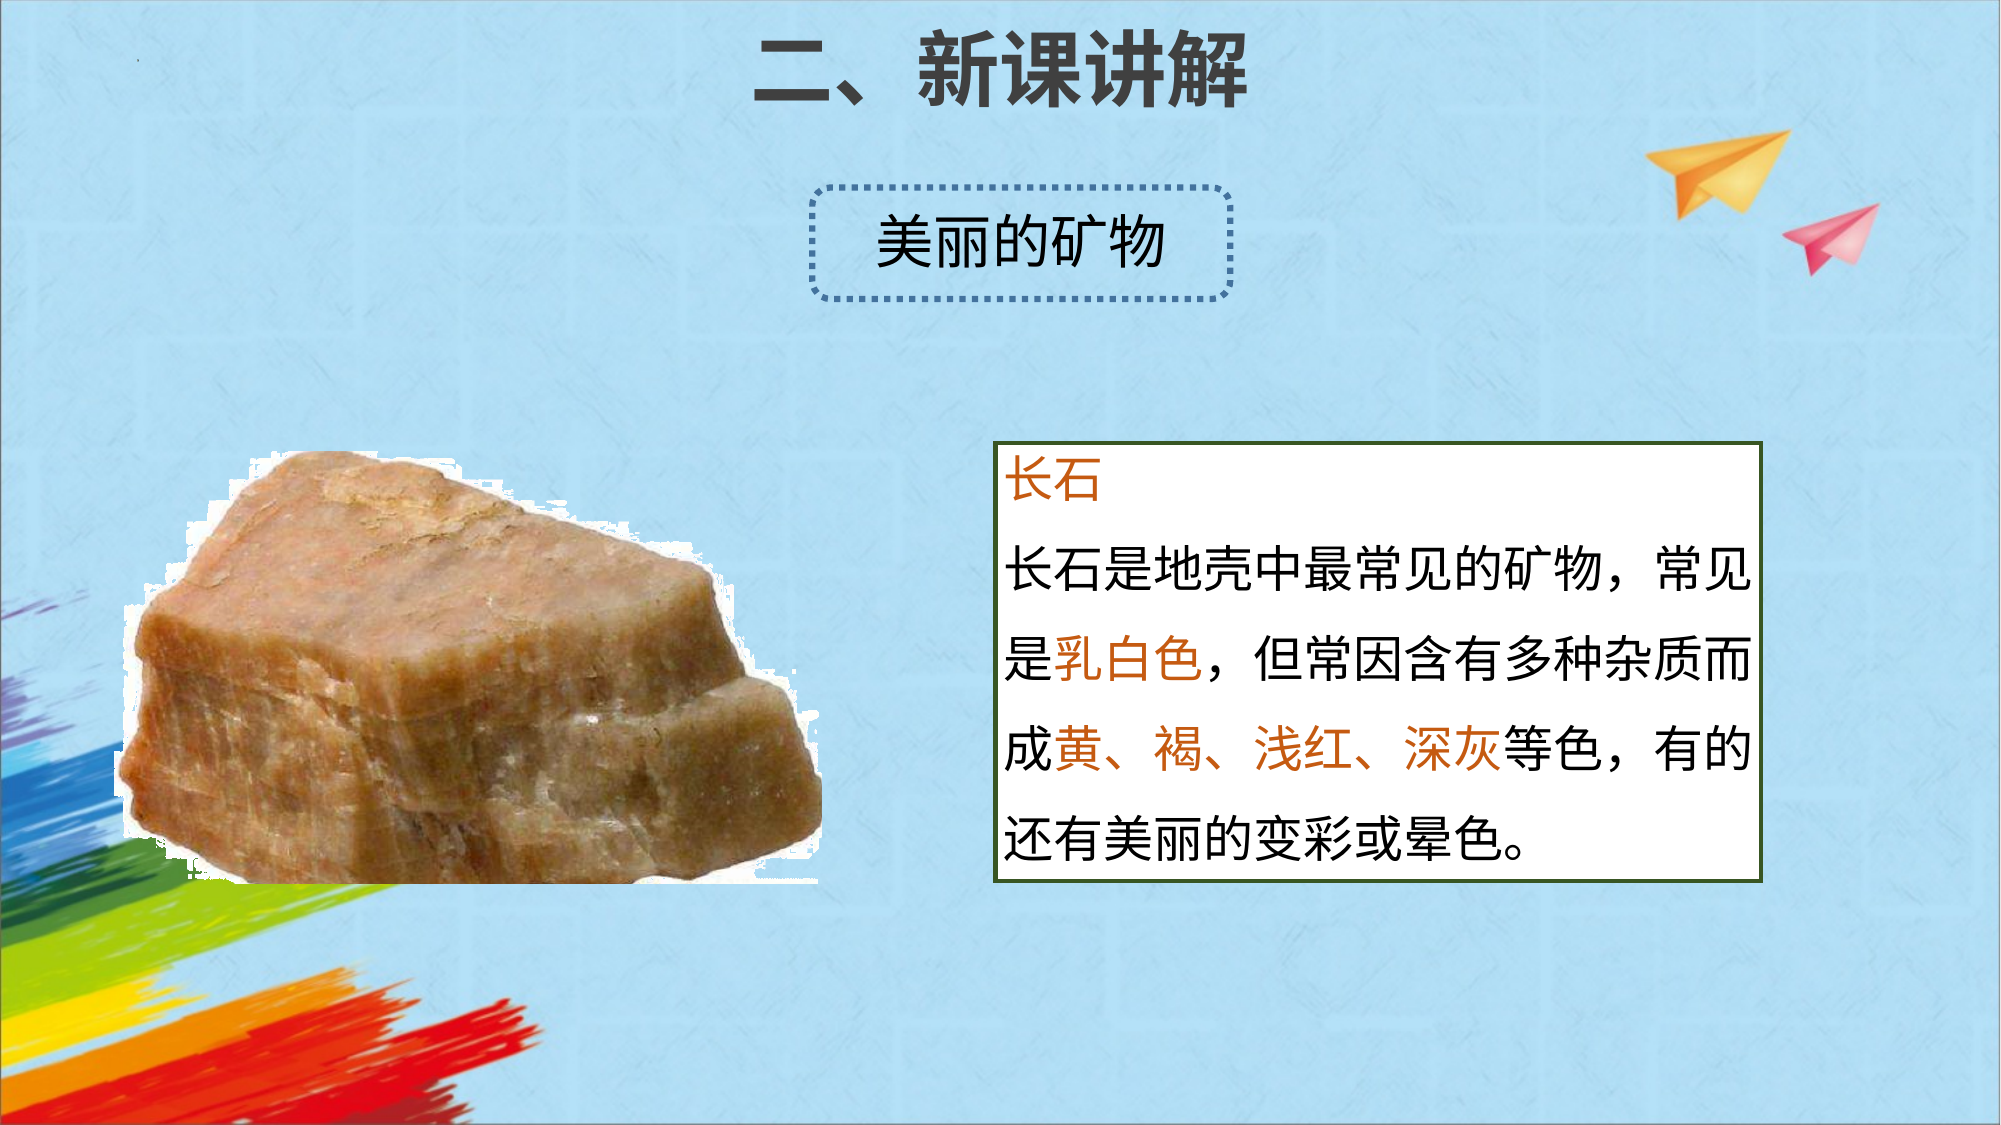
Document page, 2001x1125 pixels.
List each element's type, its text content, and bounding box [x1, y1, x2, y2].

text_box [988, 439, 1775, 971]
title 二、新课讲解 [137, 0, 1863, 135]
picture [0, 0, 2001, 1125]
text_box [812, 187, 1231, 300]
